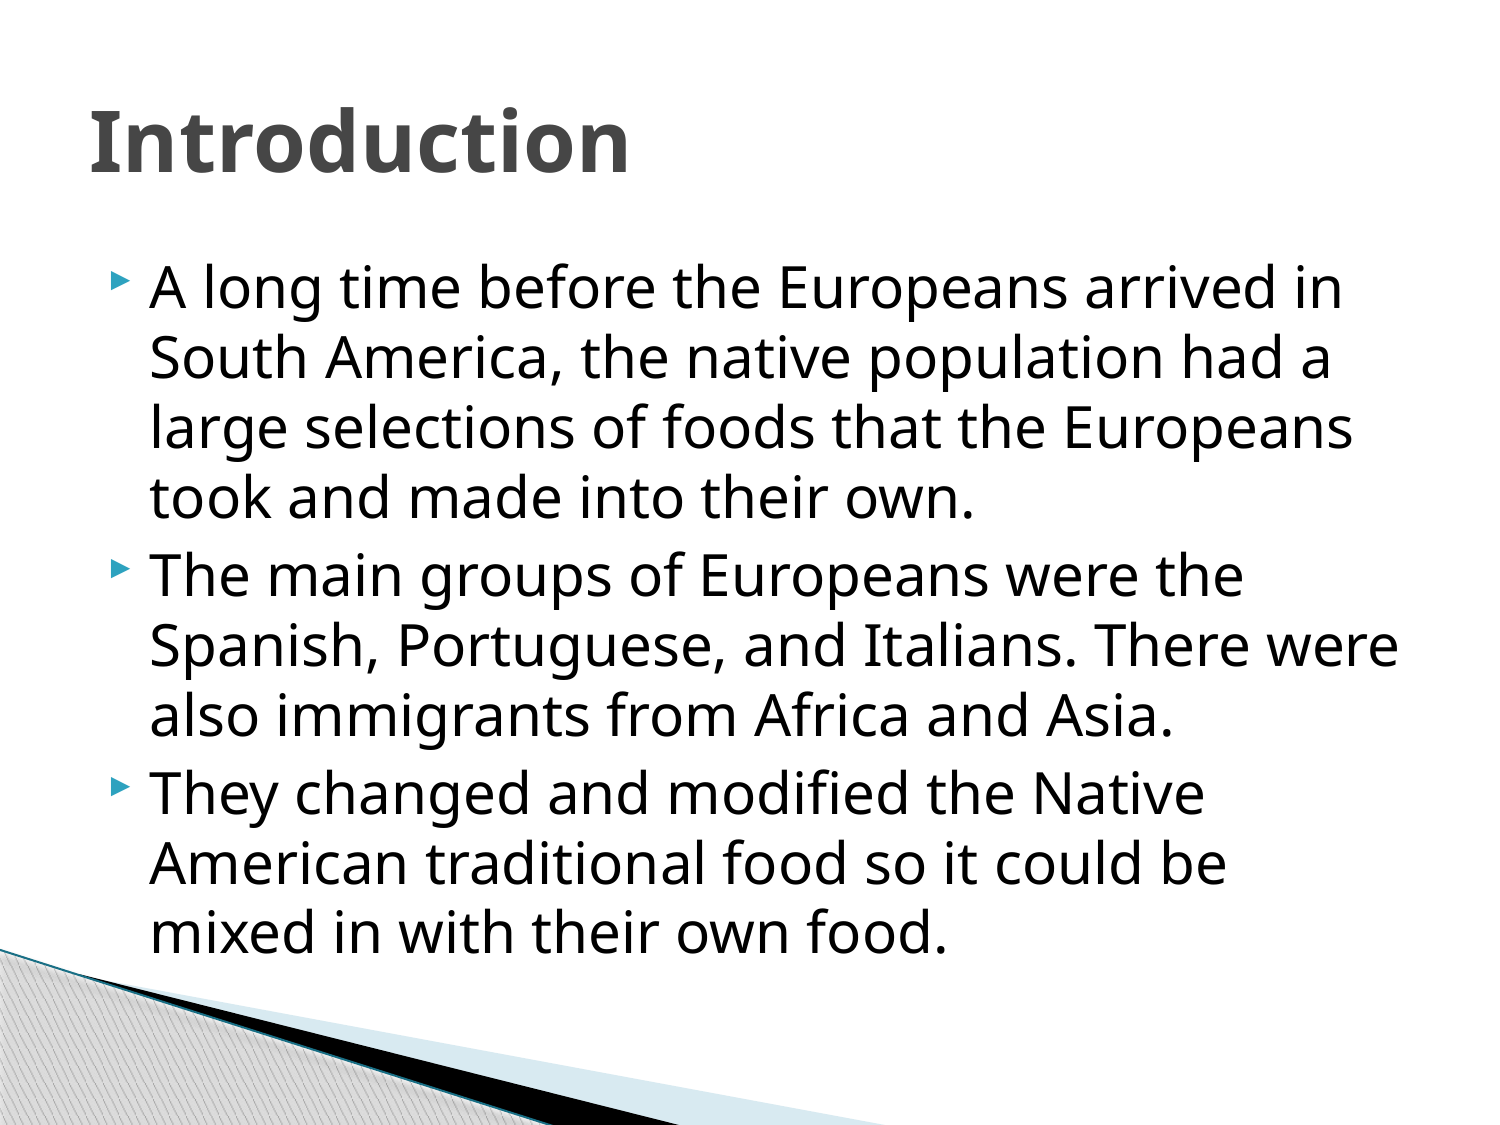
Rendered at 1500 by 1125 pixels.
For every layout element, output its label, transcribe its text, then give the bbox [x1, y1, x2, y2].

list A long time before the Europeans arrived in South America, the native population had a large selections of foods that the Europeans took and made into their own. The main groups of Europeans were the Spanish, Portuguese, and Italians. There were also immigrants from Africa and Asia. They changed and modified the Native American traditional food so it could be mixed in with their own food. [75, 243, 1425, 986]
title Introduction [75, 45, 1425, 233]
